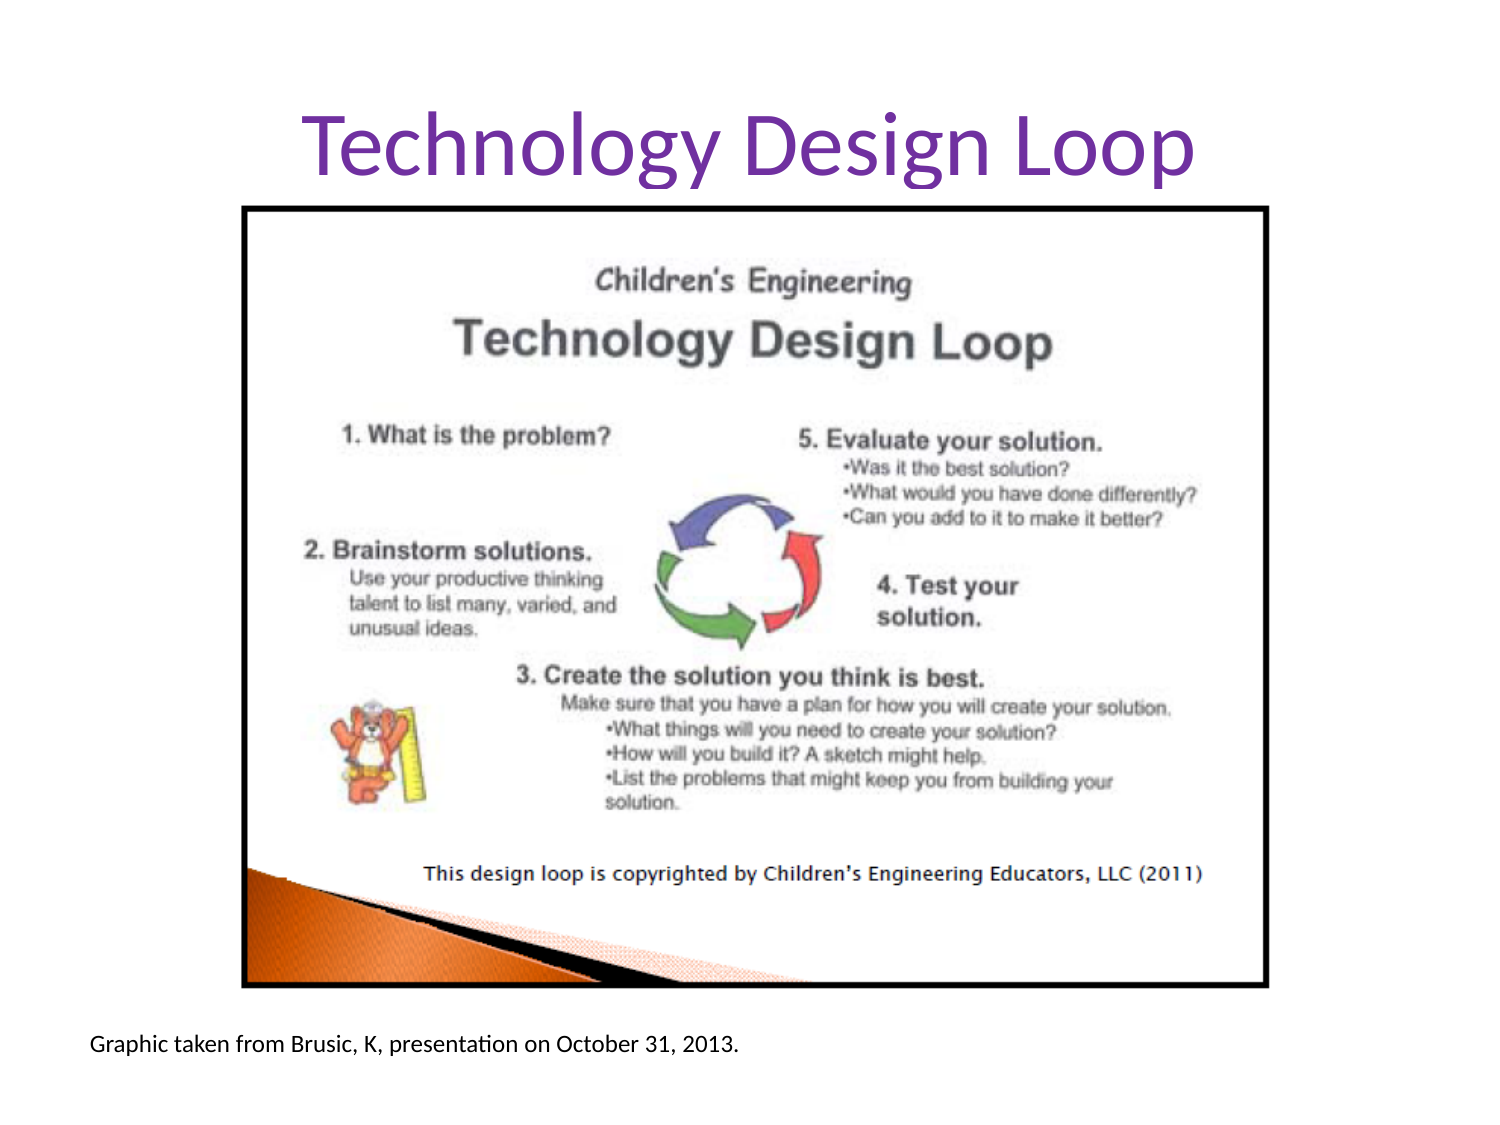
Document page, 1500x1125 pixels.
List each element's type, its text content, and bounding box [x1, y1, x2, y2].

text_box Graphic taken from Brusic, K, presentation on October 31, 2013. [74, 1020, 1455, 1066]
title Technology Design Loop [75, 45, 1425, 233]
picture [227, 189, 1279, 989]
